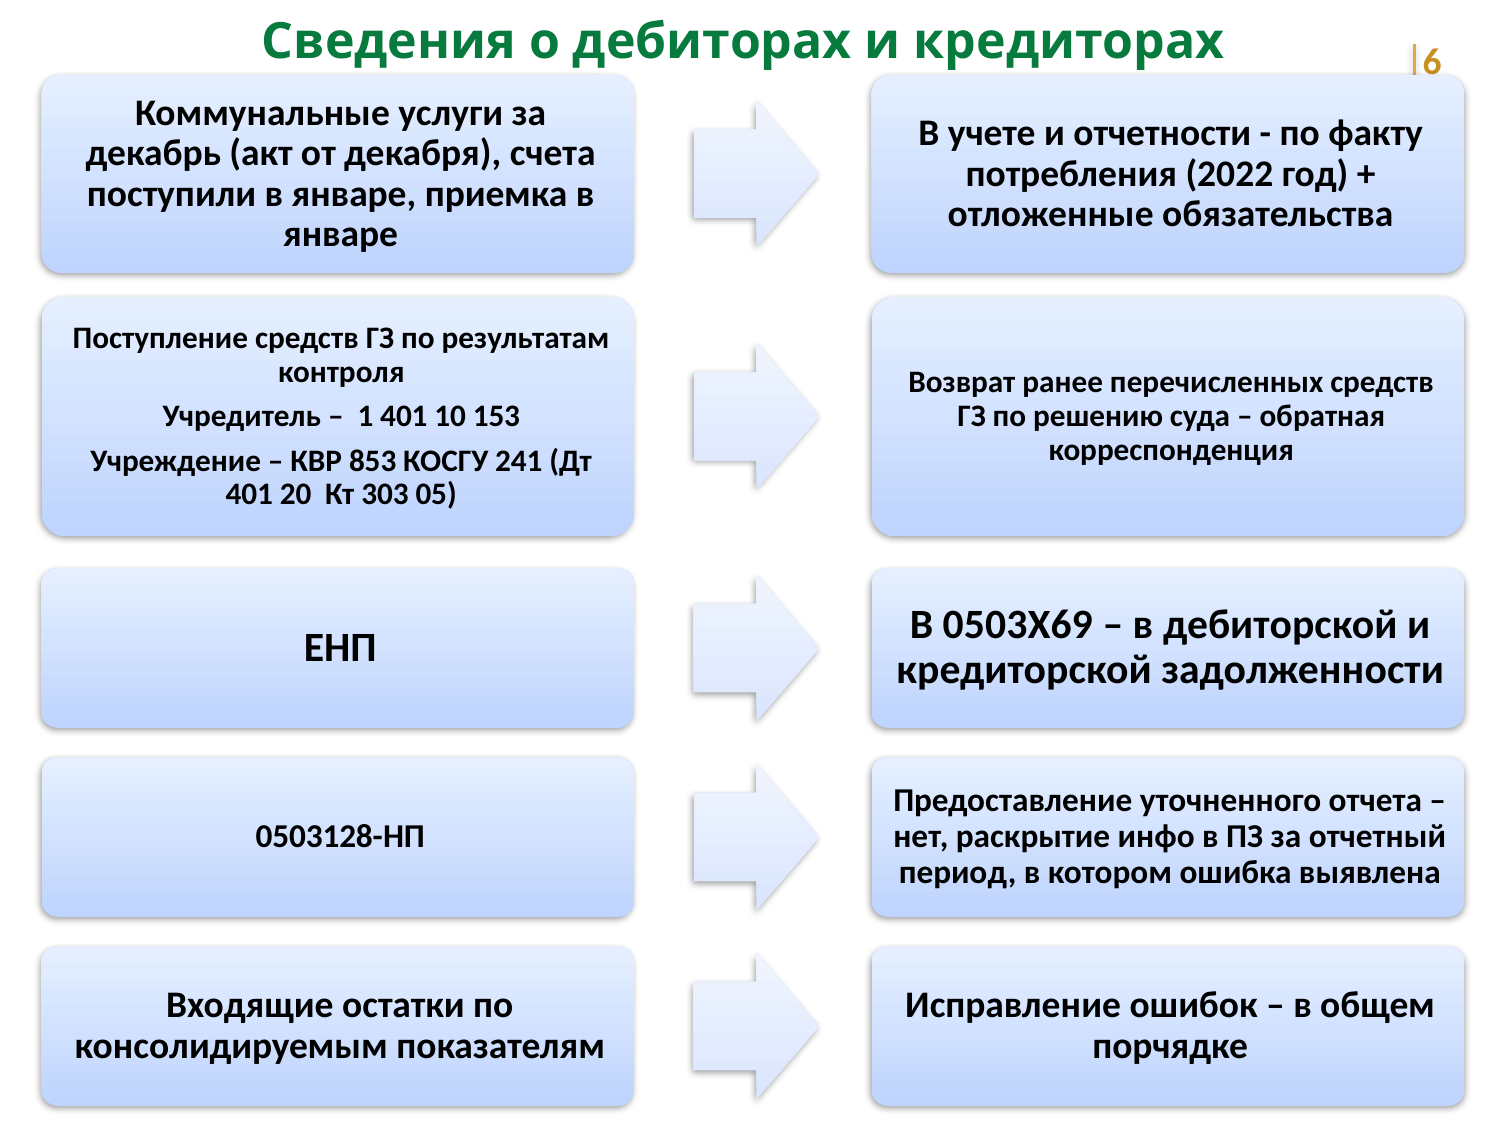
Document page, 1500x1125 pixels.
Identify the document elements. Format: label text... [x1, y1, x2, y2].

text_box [41, 946, 1465, 1107]
slide_number 6 [1407, 29, 1500, 90]
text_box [41, 568, 1465, 729]
text_box Сведения о дебиторах и кредиторах [123, 1, 1355, 73]
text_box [41, 757, 1465, 917]
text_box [41, 296, 1465, 537]
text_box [41, 74, 1465, 274]
